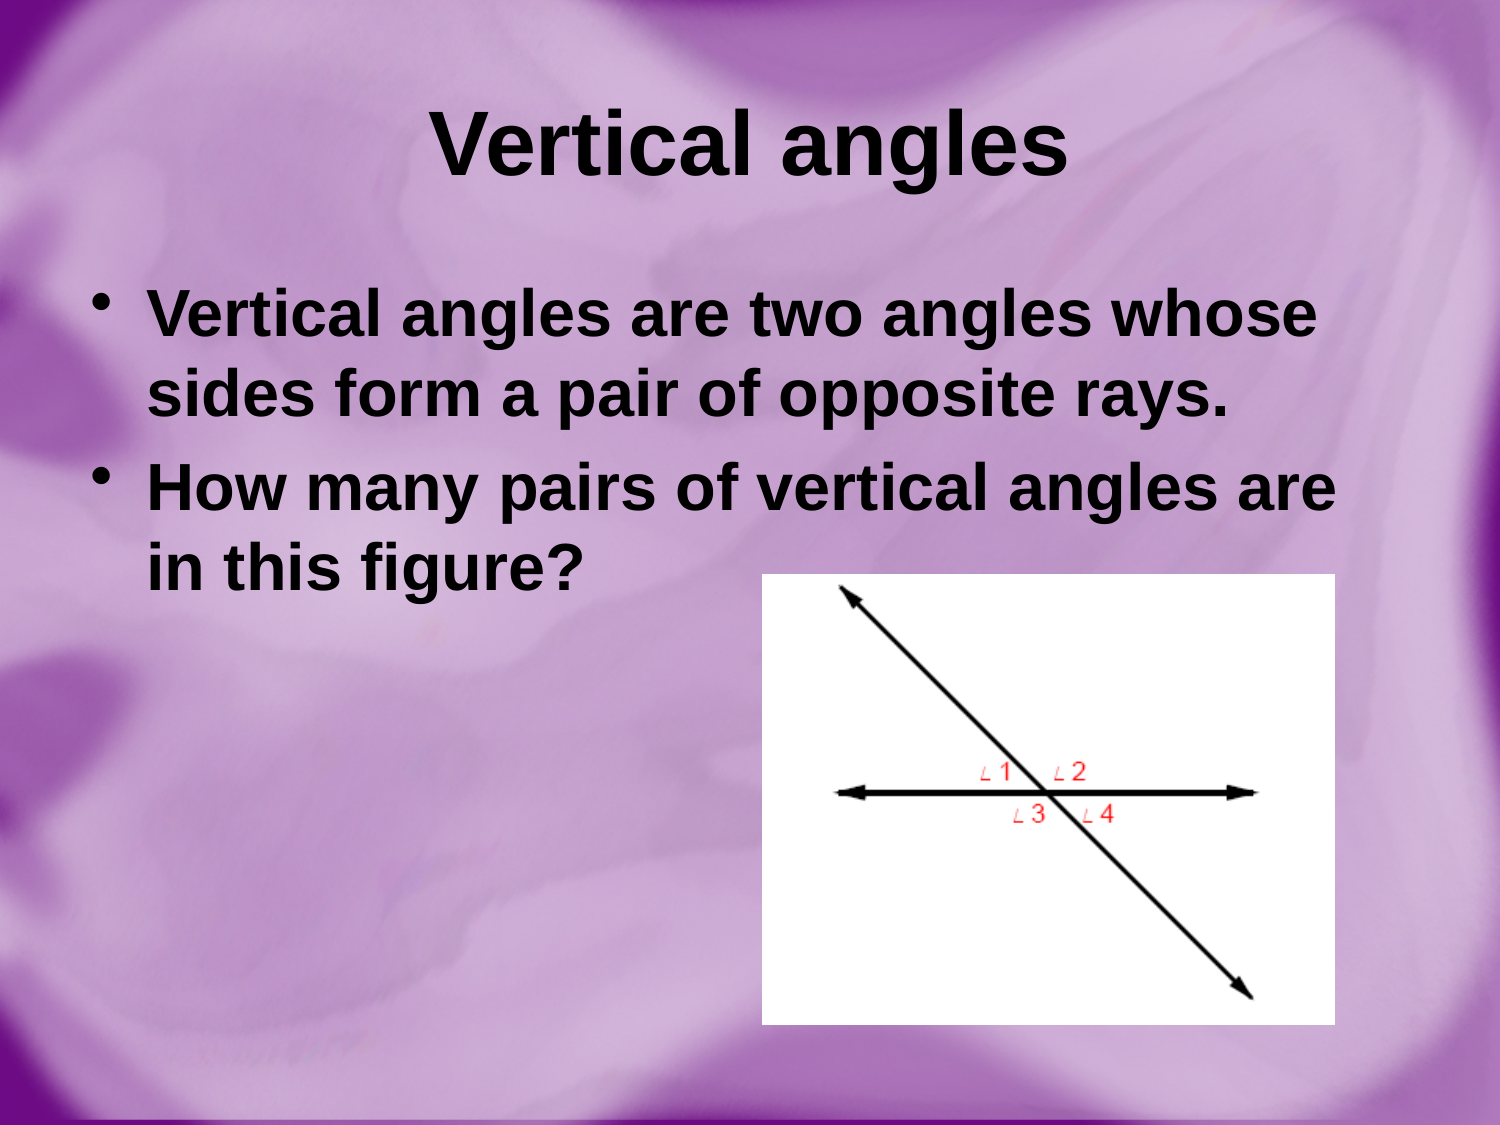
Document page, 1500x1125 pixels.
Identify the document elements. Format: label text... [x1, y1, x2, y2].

picture [0, 0, 1500, 1125]
list Vertical angles are two angles whose sides form a pair of opposite rays. How many pairs of vertical angles are in this figure? [74, 262, 1426, 1006]
title Vertical angles [74, 44, 1426, 233]
